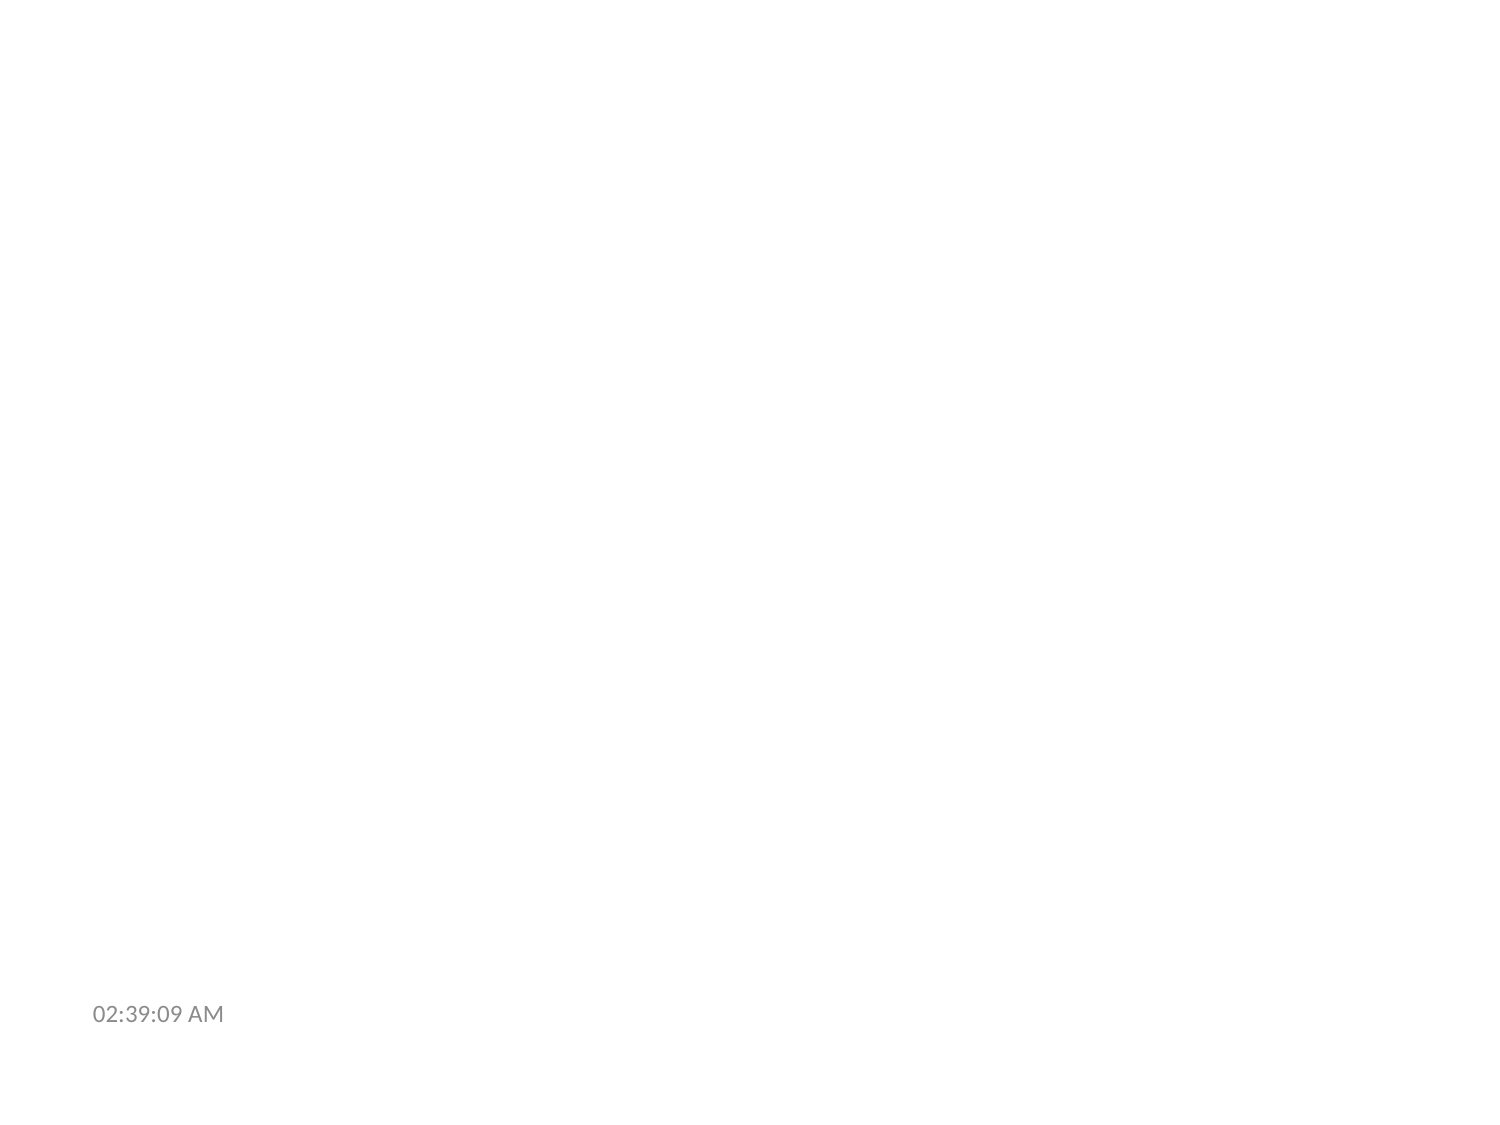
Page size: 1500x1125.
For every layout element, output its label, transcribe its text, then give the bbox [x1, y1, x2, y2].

text_box 3:35:09 PM [77, 982, 428, 1043]
